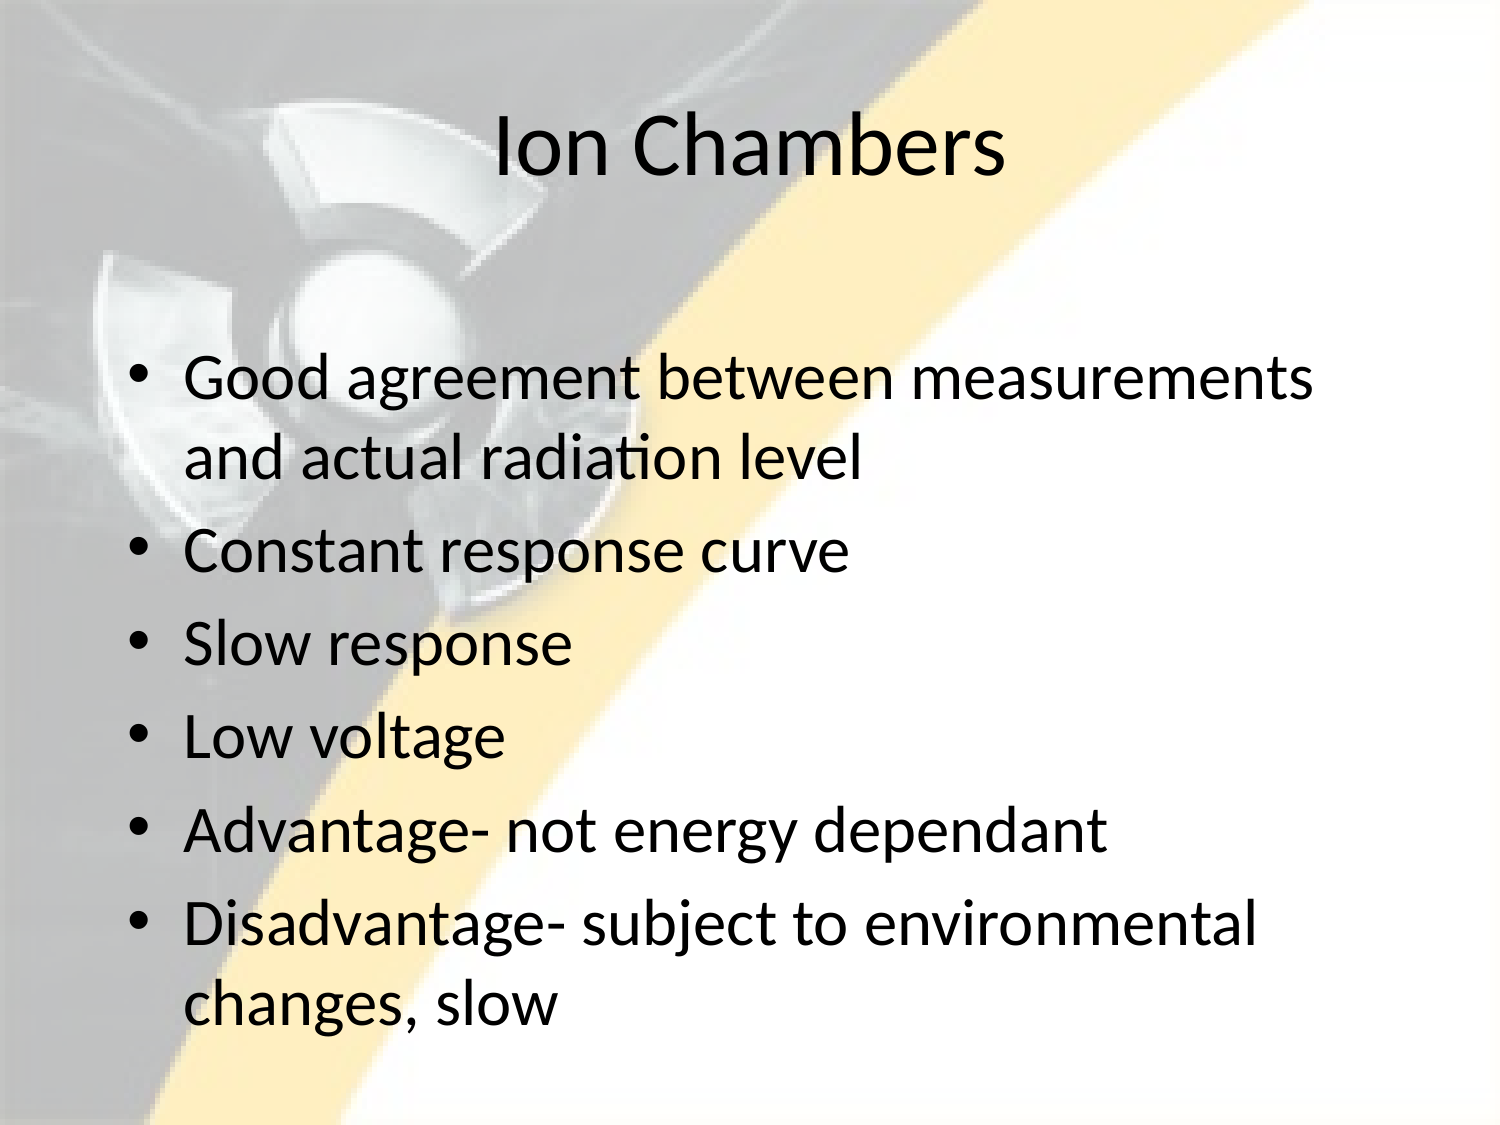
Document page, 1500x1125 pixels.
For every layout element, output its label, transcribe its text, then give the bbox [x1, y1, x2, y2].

list Good agreement between measurements and actual radiation level Constant response curve Slow response Low voltage Advantage- not energy dependant Disadvantage- subject to environmental changes, slow [112, 324, 1388, 1125]
title Ion Chambers [75, 45, 1425, 233]
